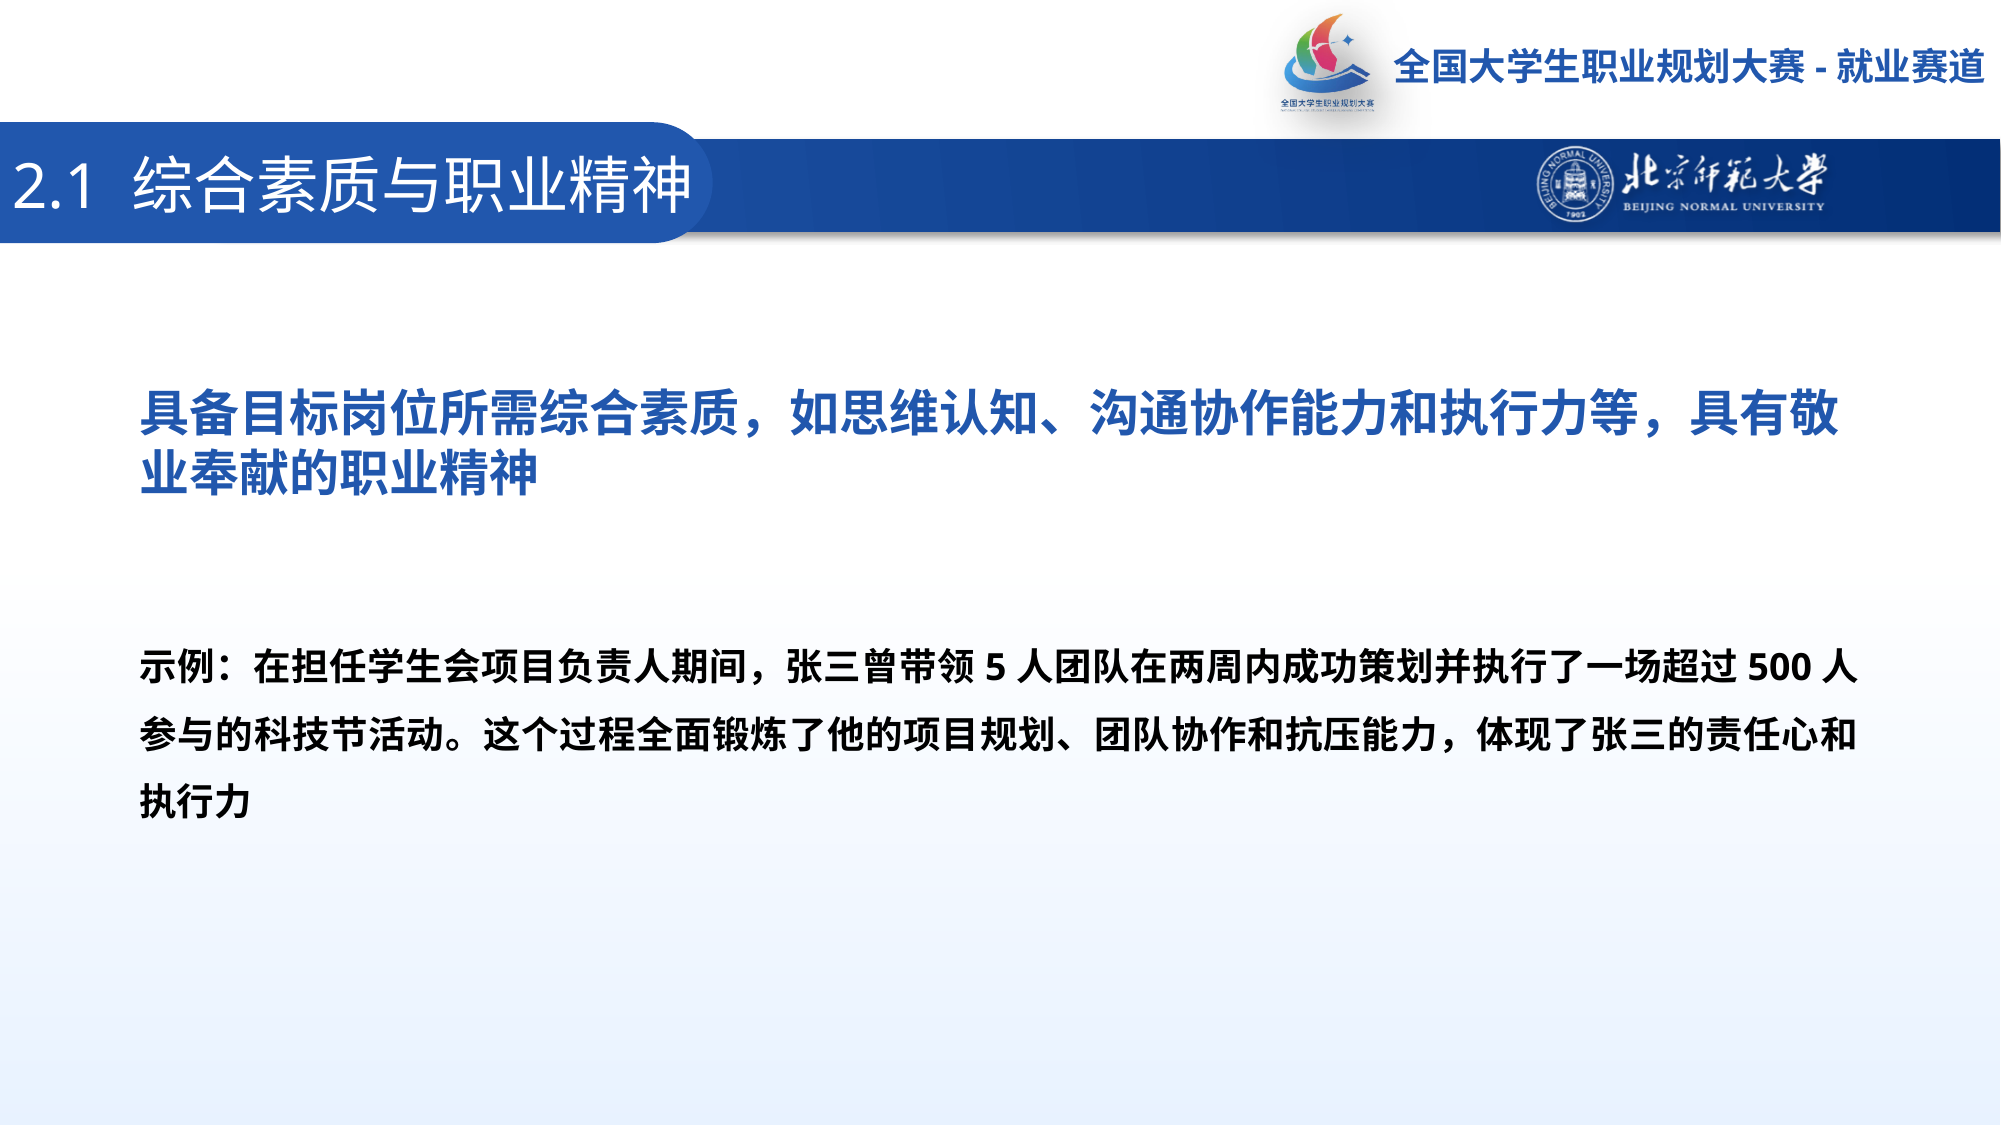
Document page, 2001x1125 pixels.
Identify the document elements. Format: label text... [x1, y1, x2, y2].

text_box 2.1 综合素质与职业精神 [0, 138, 721, 228]
text_box 示例：在担任学生会项目负责人期间，张三曾带领5人团队在两周内成功策划并执行了一场超过500人参与的科技节活动。这个过程全面锻炼了他的项目规划、团队协作和抗压能力，体现了张三的责任心和执行力 [124, 613, 1874, 831]
picture [1507, 124, 1873, 252]
picture [1235, 8, 1419, 120]
text_box 具备目标岗位所需综合素质，如思维认知、沟通协作能力和执行力等，具有敬业奉献的职业精神 [124, 373, 1891, 509]
